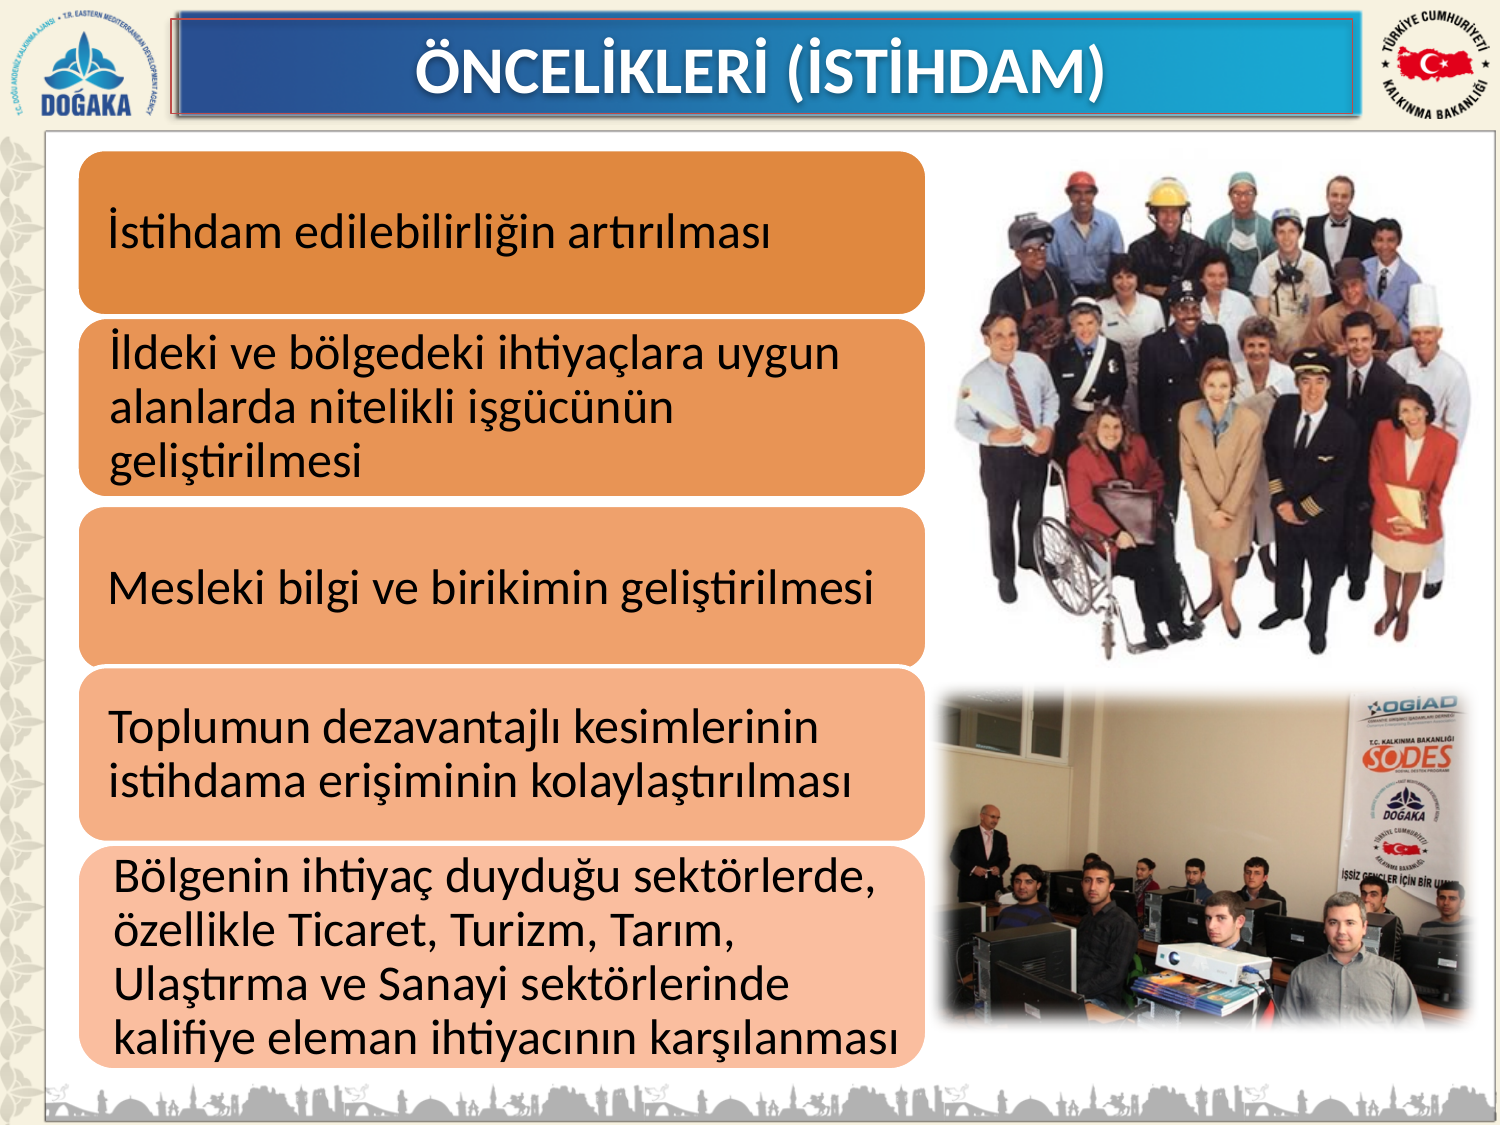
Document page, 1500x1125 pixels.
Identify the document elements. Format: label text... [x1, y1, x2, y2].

picture [0, 0, 1500, 1125]
title ÖNCELİKLERİ (İSTİHDAM) [170, 18, 1353, 114]
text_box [76, 148, 928, 1071]
